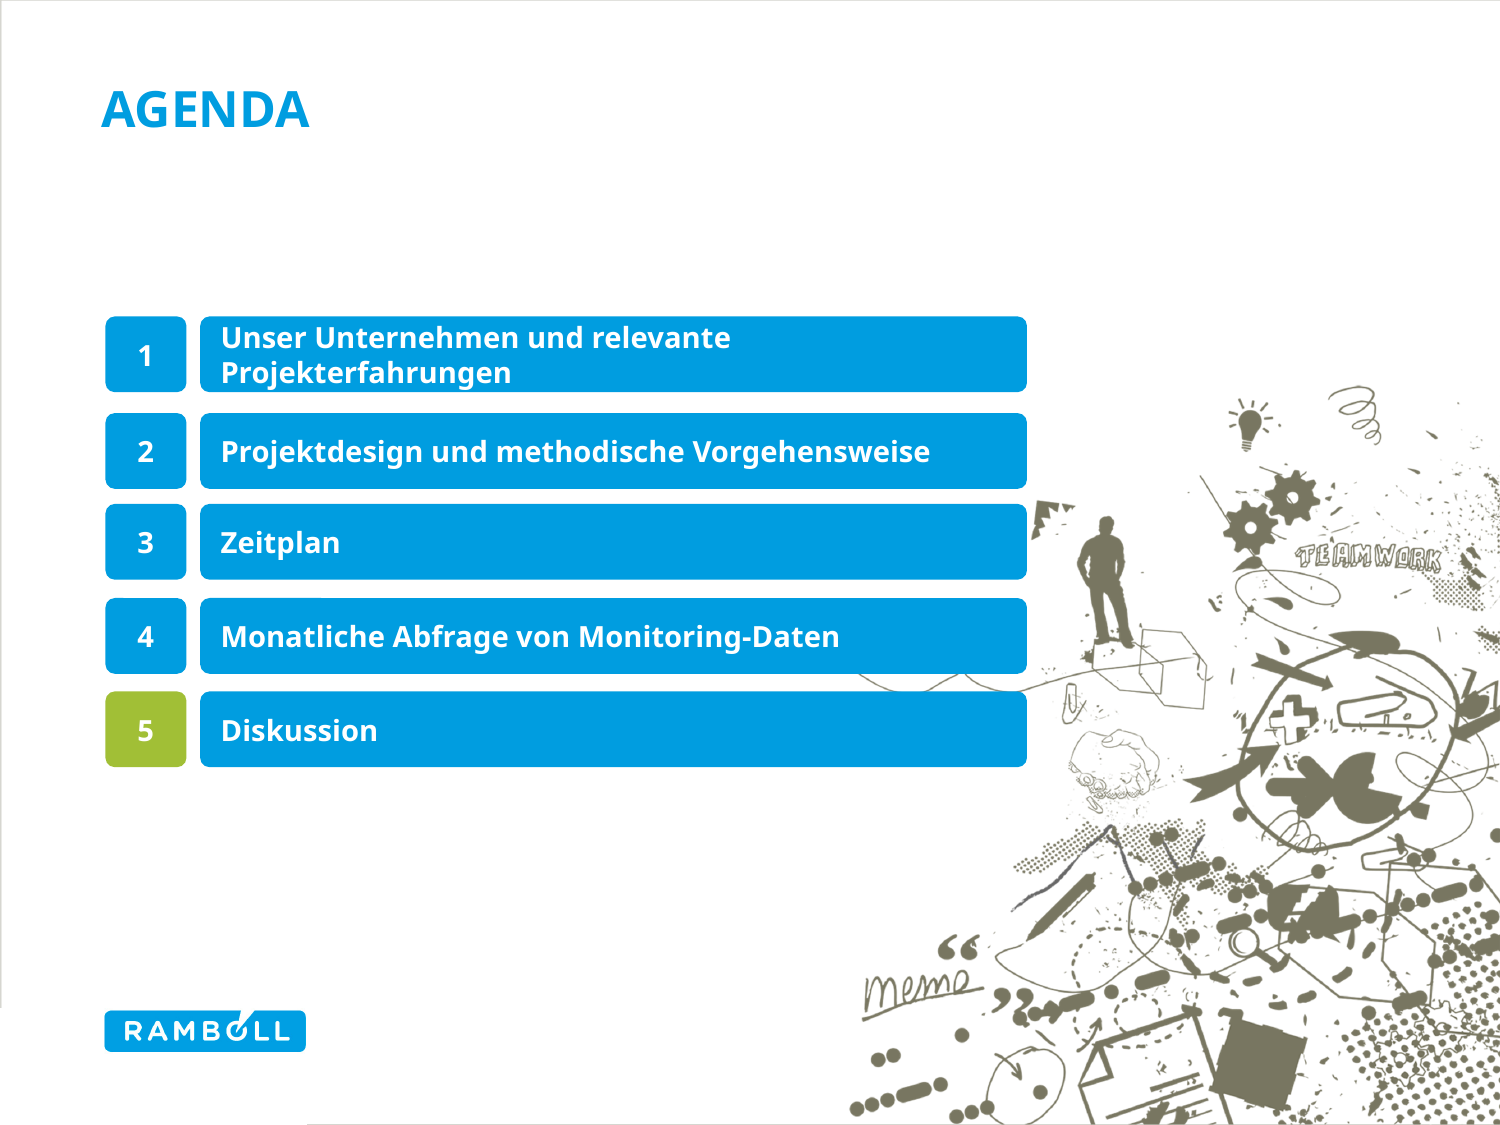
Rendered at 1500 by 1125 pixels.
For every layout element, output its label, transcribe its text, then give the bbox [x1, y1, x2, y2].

text_box Zeitplan [198, 501, 1030, 582]
text_box 2 [103, 410, 189, 491]
text_box Unser Unternehmen und relevante Projekterfahrungen [198, 314, 1030, 395]
text_box Monatliche Abfrage von Monitoring-Daten [198, 595, 1030, 676]
text_box Projektdesign und methodische Vorgehensweise [198, 410, 1030, 491]
title AGENDA [101, 73, 1401, 266]
text_box 4 [103, 595, 189, 676]
text_box 3 [103, 501, 189, 582]
text_box Diskussion [198, 689, 1030, 770]
text_box 1 [103, 314, 189, 395]
text_box 5 [103, 689, 189, 770]
picture [0, 0, 1500, 1125]
